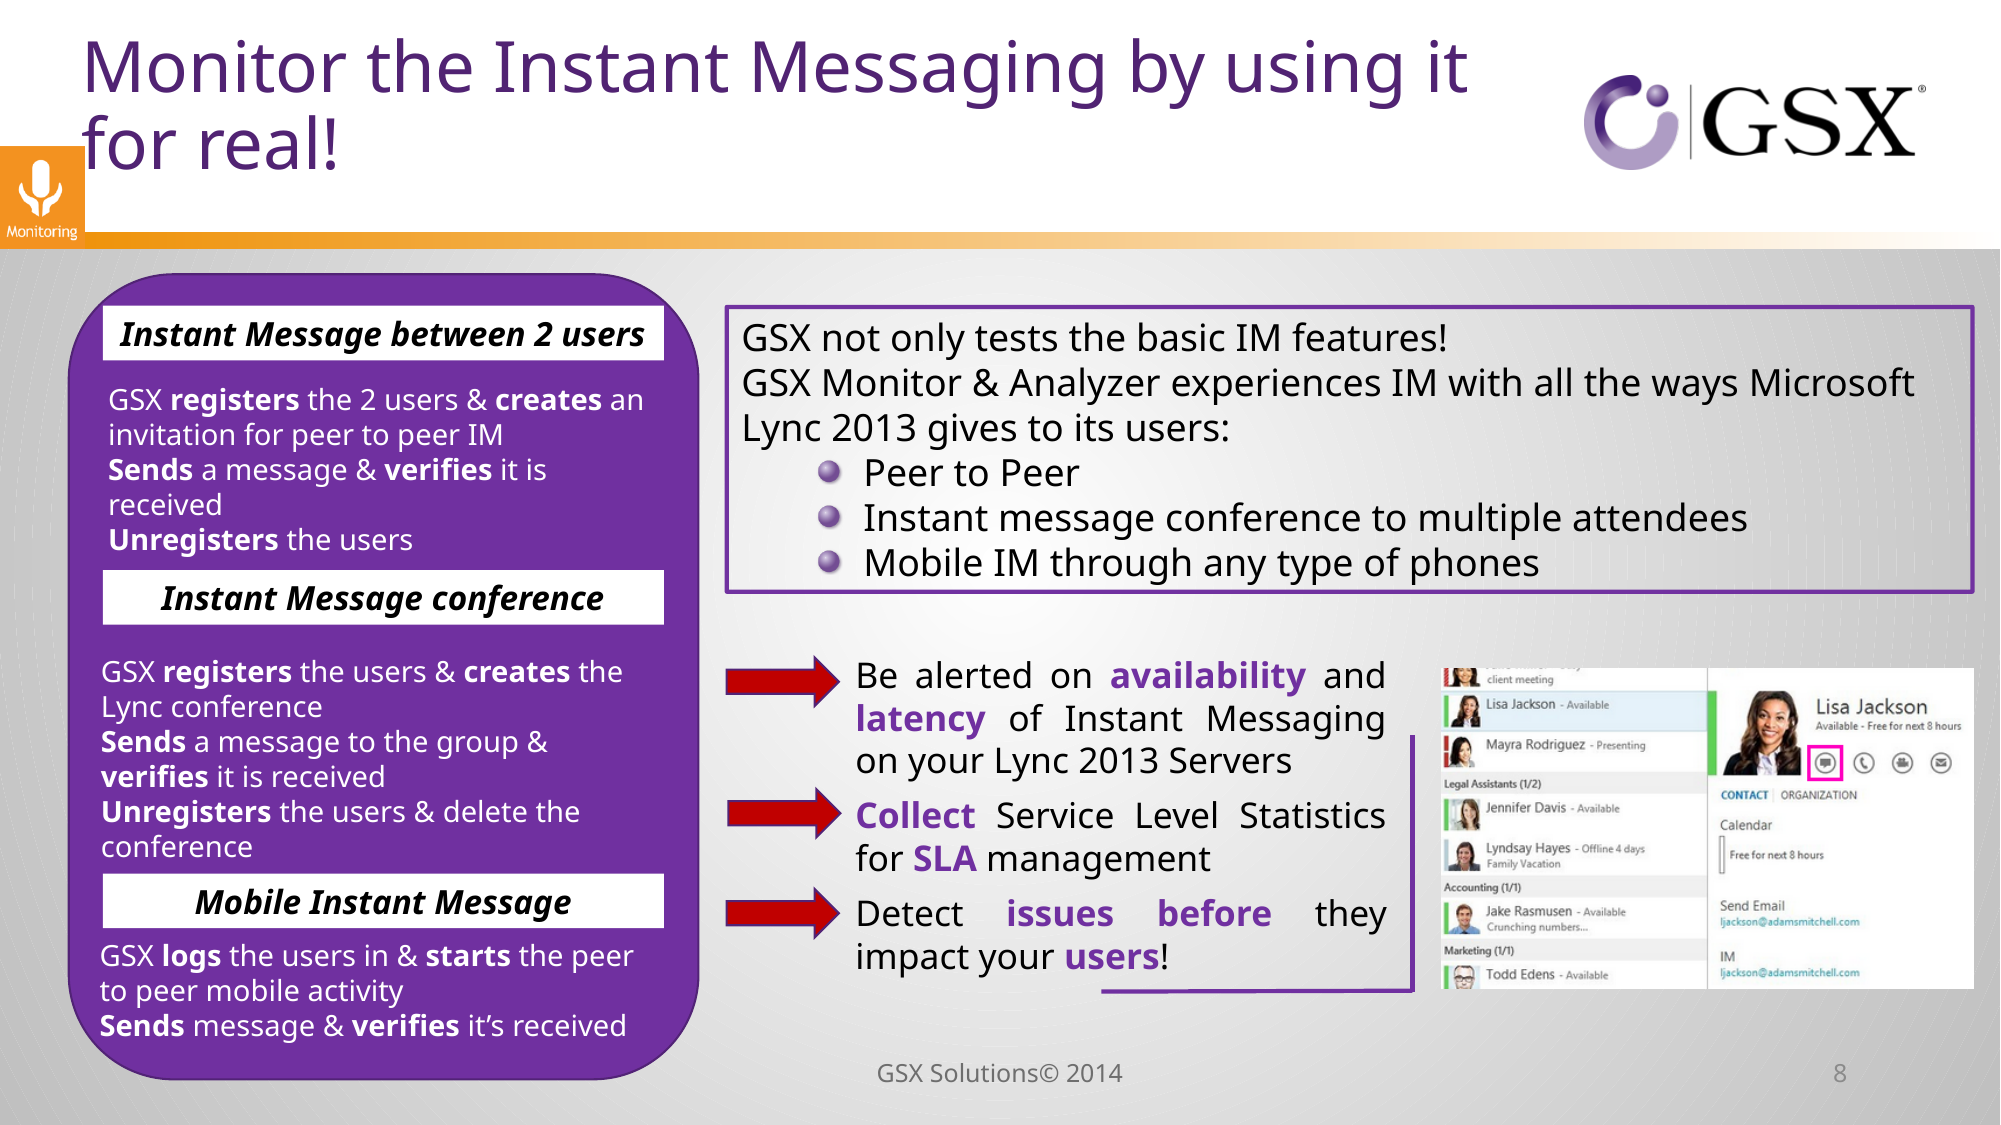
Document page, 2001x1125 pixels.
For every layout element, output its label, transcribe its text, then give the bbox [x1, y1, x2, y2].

title Monitor the Instant Messaging by using it for real! [66, 0, 1549, 217]
footer GSX Solutions© 2014 [662, 1042, 1338, 1103]
text_box [725, 654, 841, 709]
picture [0, 146, 85, 249]
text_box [68, 274, 699, 1080]
picture [1441, 668, 1974, 989]
picture [816, 503, 843, 530]
text_box [727, 786, 842, 840]
text_box Be alerted on availability and latency of Instant Messaging on your Lync 2013 Servers Collect Service Level Statistics for SLA management Detect issues before they impact your users! [840, 646, 1402, 984]
text_box [725, 886, 841, 940]
picture [816, 458, 843, 485]
picture [816, 548, 843, 575]
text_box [1101, 734, 1413, 992]
text_box [0, 232, 2000, 250]
text_box GSX not only tests the basic IM features! GSX Monitor & Analyzer experiences IM with all the ways Microsoft Lync 2013 gives to its users: Peer to Peer Instant message conference to multiple attendees Mobile IM through any type of phones [726, 306, 1973, 592]
text_box 8 [1412, 1042, 1863, 1103]
picture [1584, 75, 1926, 170]
